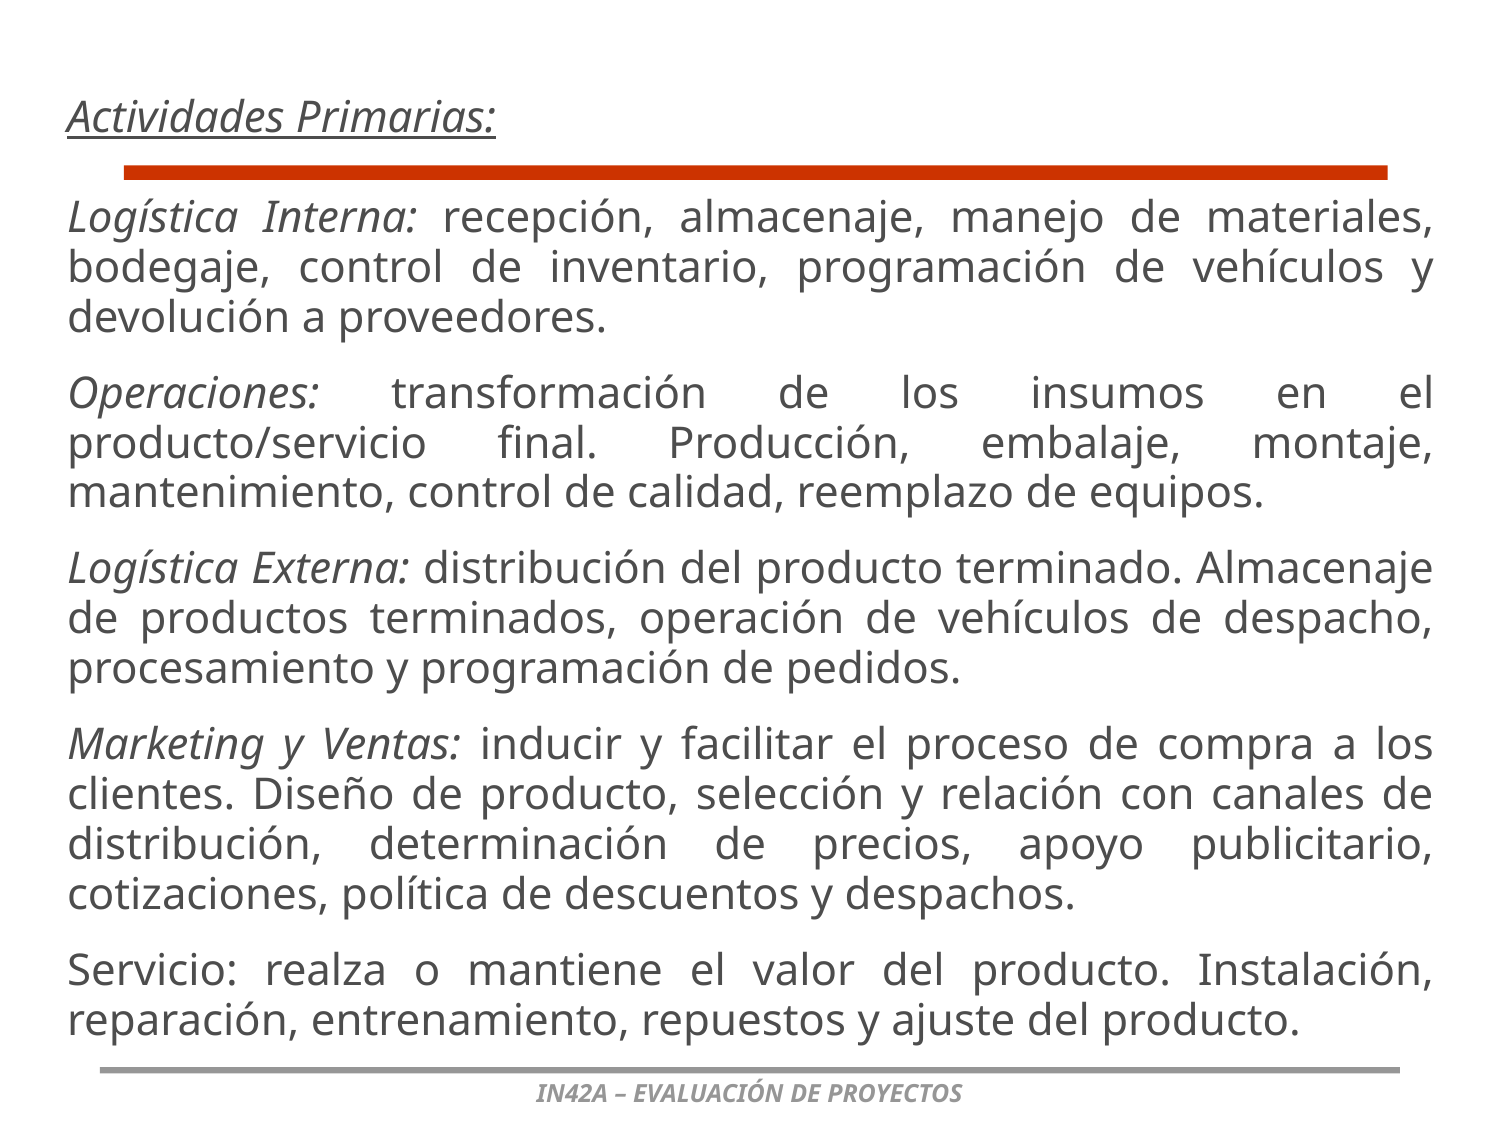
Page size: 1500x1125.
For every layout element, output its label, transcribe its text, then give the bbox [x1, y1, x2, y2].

footer IN42A – EVALUACIÓN DE PROYECTOS [100, 1071, 1400, 1103]
text_box Actividades Primarias: Logística Interna: recepción, almacenaje, manejo de materiales, bodegaje, control de inventario, programación de vehículos y devolución a proveedores. Operaciones: transformación de los insumos en el producto/servicio final. Producción, embalaje, montaje, mantenimiento, control de calidad, reemplazo de equipos. Logística Externa: distribución del producto terminado. Almacenaje de productos terminados, operación de vehículos de despacho, procesamiento y programación de pedidos. Marketing y Ventas: inducir y facilitar el proceso de compra a los clientes. Diseño de producto, selección y relación con canales de distribución, determinación de precios, apoyo publicitario, cotizaciones, política de descuentos y despachos. Servicio: realza o mantiene el valor del producto. Instalación, reparación, entrenamiento, repuestos y ajuste del producto. [37, 85, 1450, 1071]
